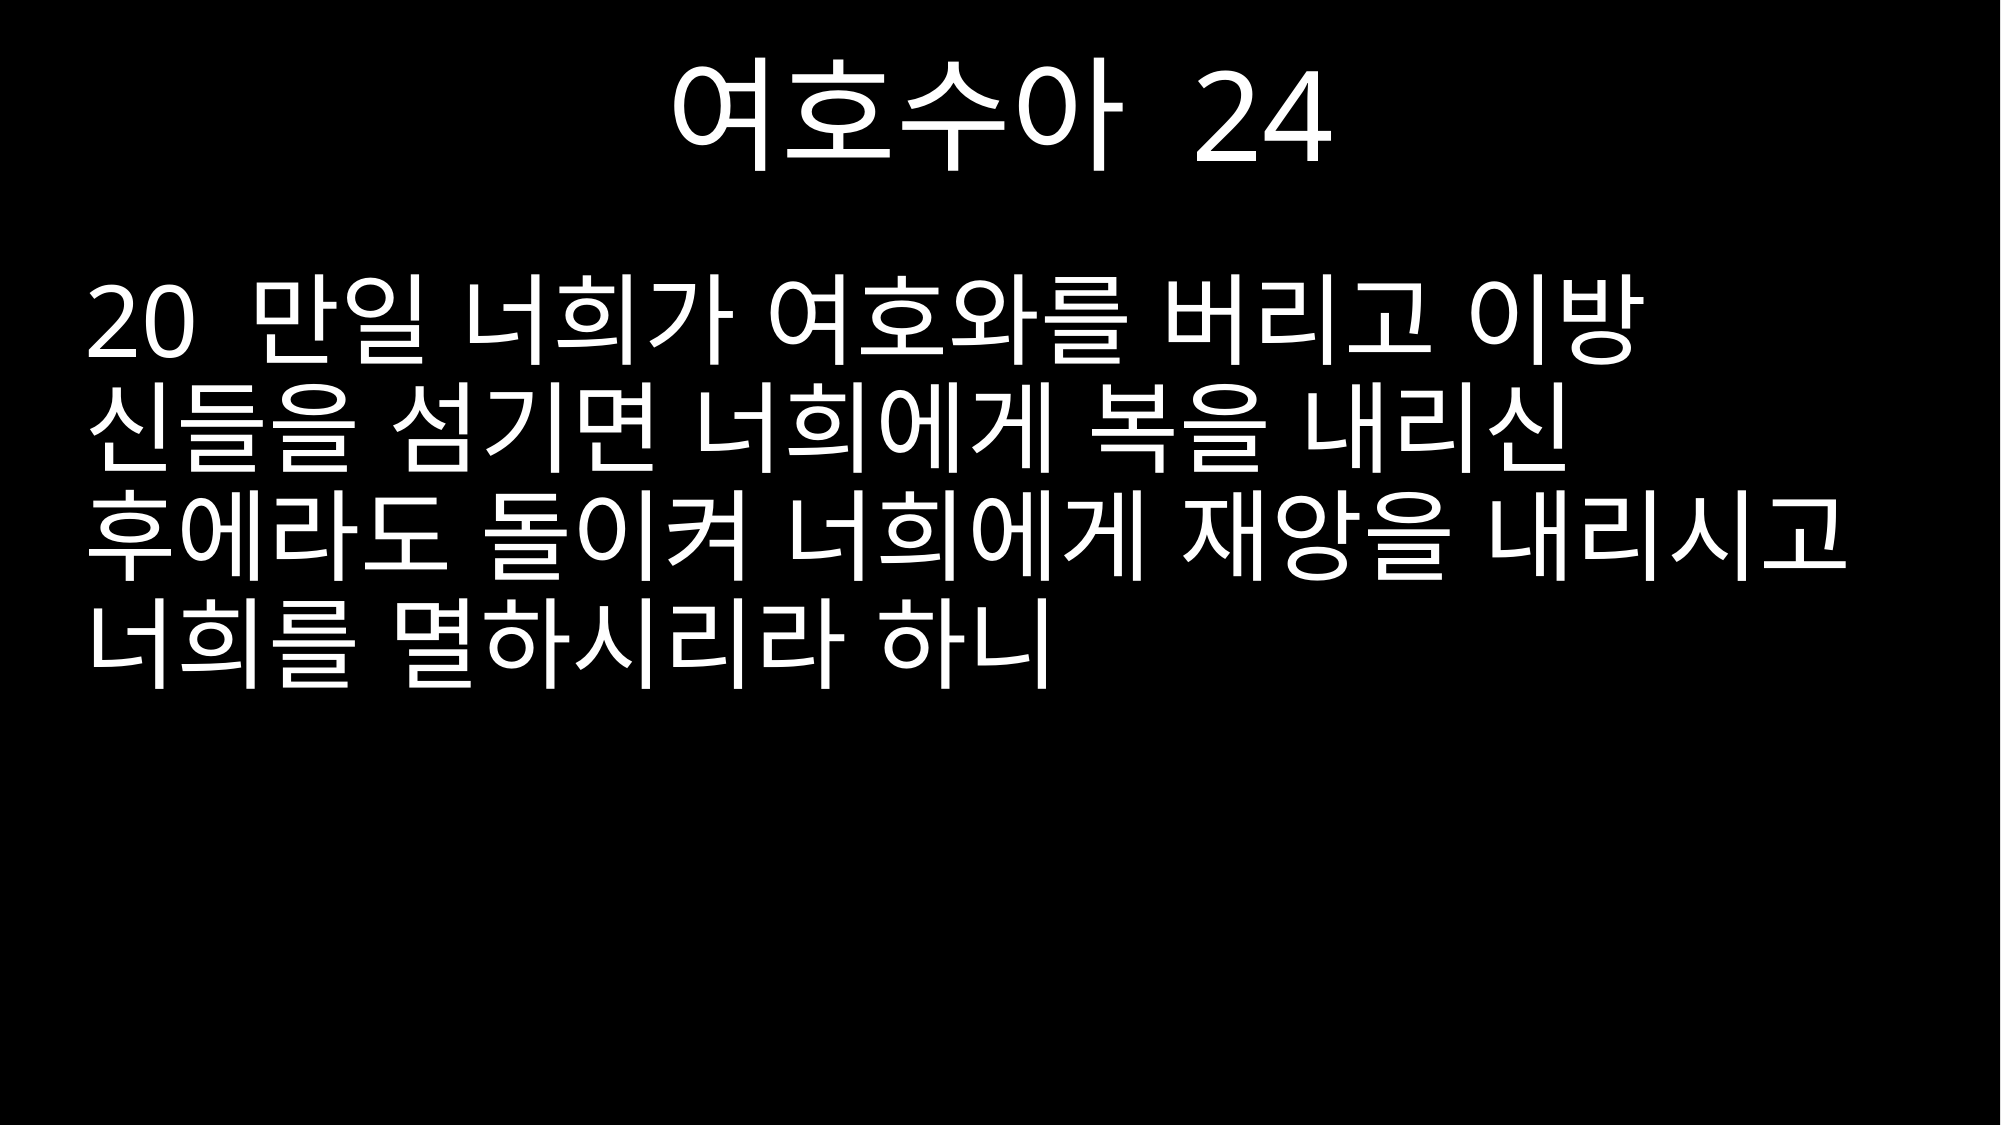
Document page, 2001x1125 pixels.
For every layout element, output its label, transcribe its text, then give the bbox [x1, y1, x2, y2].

picture [0, 0, 2001, 1125]
footer 여호수아 24 [0, 32, 2000, 192]
list 20 만일 너희가 여호와를 버리고 이방 신들을 섬기면 너희에게 복을 내리신 후에라도 돌이켜 너희에게 재앙을 내리시고 너희를 멸하시리라 하니 [69, 263, 1953, 423]
